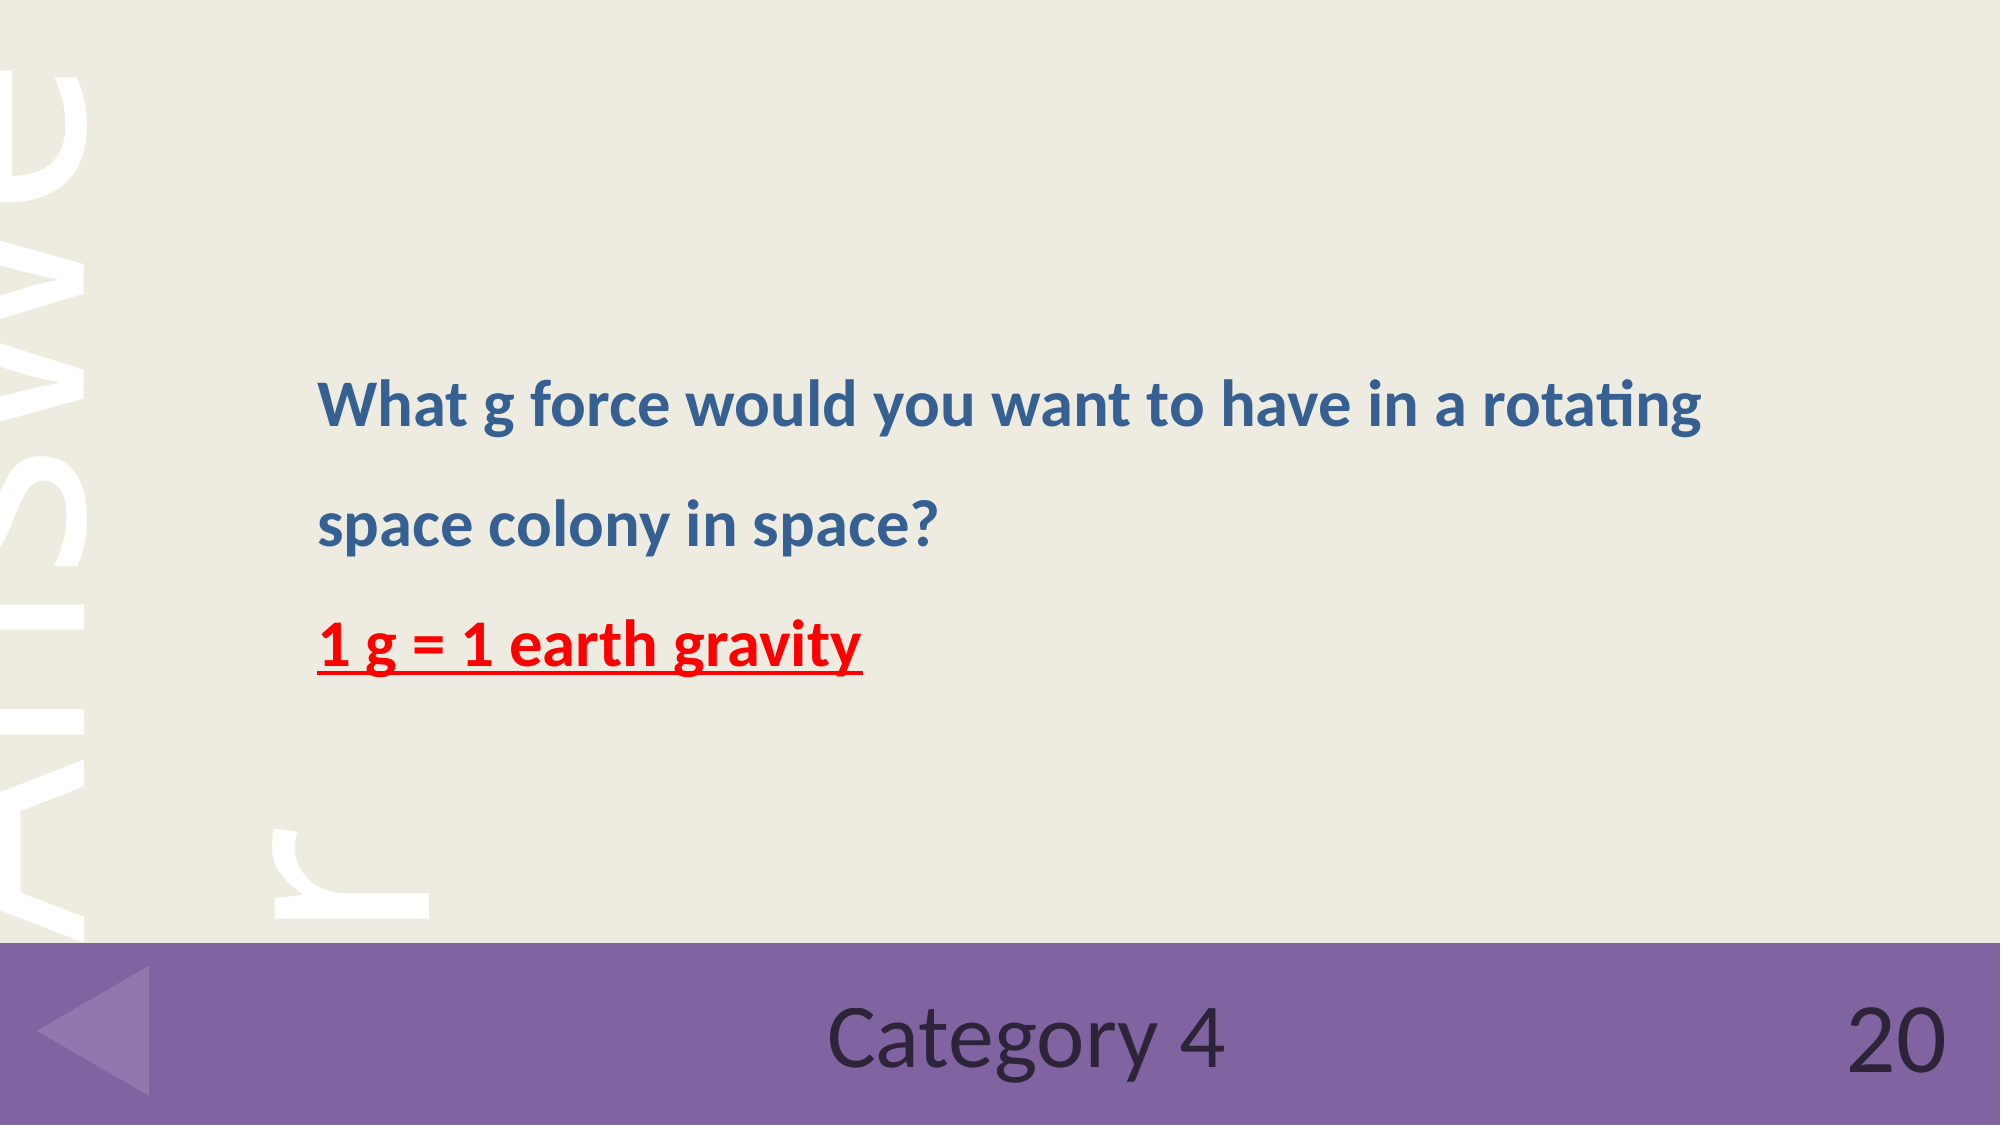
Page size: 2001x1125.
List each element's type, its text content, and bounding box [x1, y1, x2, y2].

list What g force would you want to have in a rotating space colony in space? 1 g = 1 earth gravity [302, 161, 1889, 839]
list 20 [1927, 967, 1963, 1097]
title Category 4 [126, 937, 1927, 1125]
